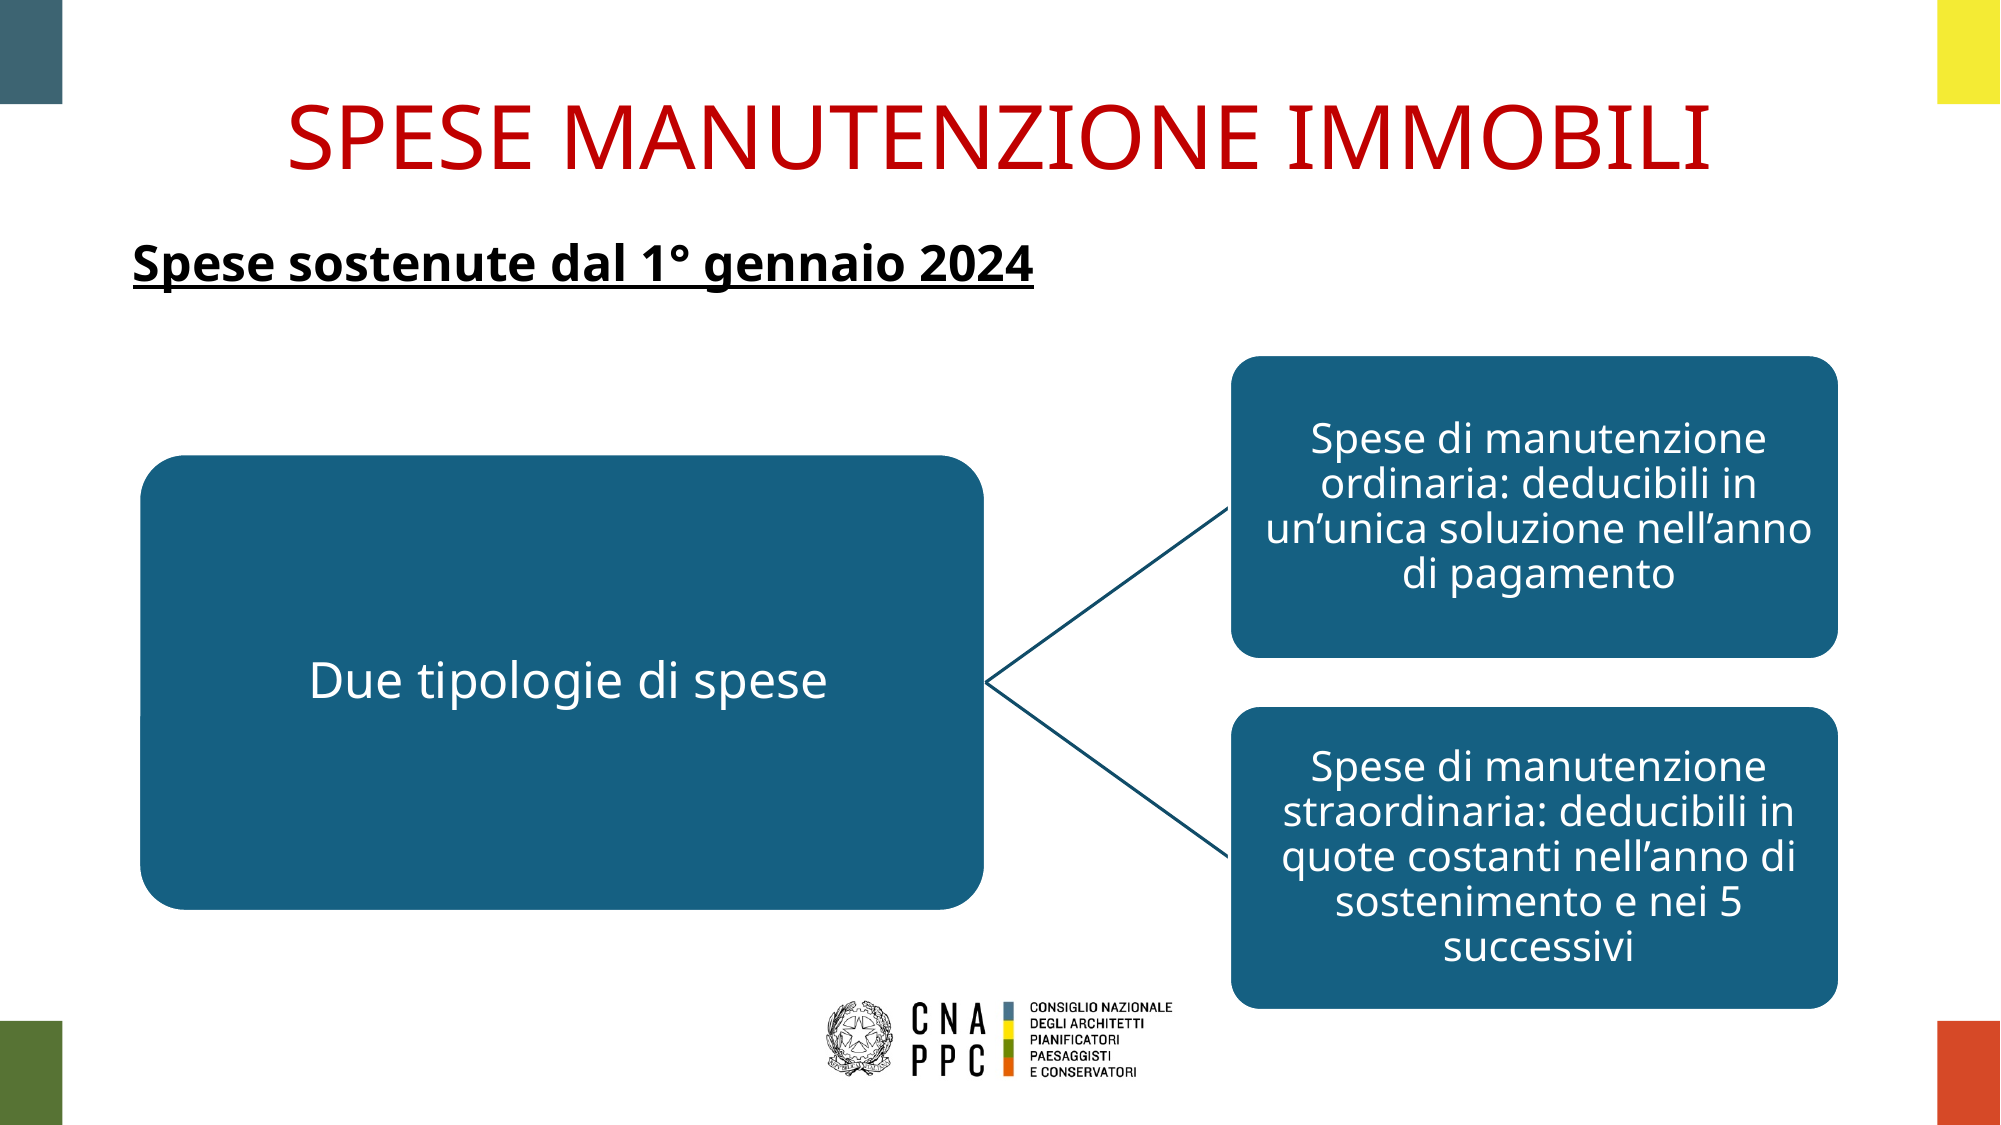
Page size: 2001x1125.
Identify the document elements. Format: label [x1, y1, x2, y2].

text_box [0, 0, 2000, 1125]
